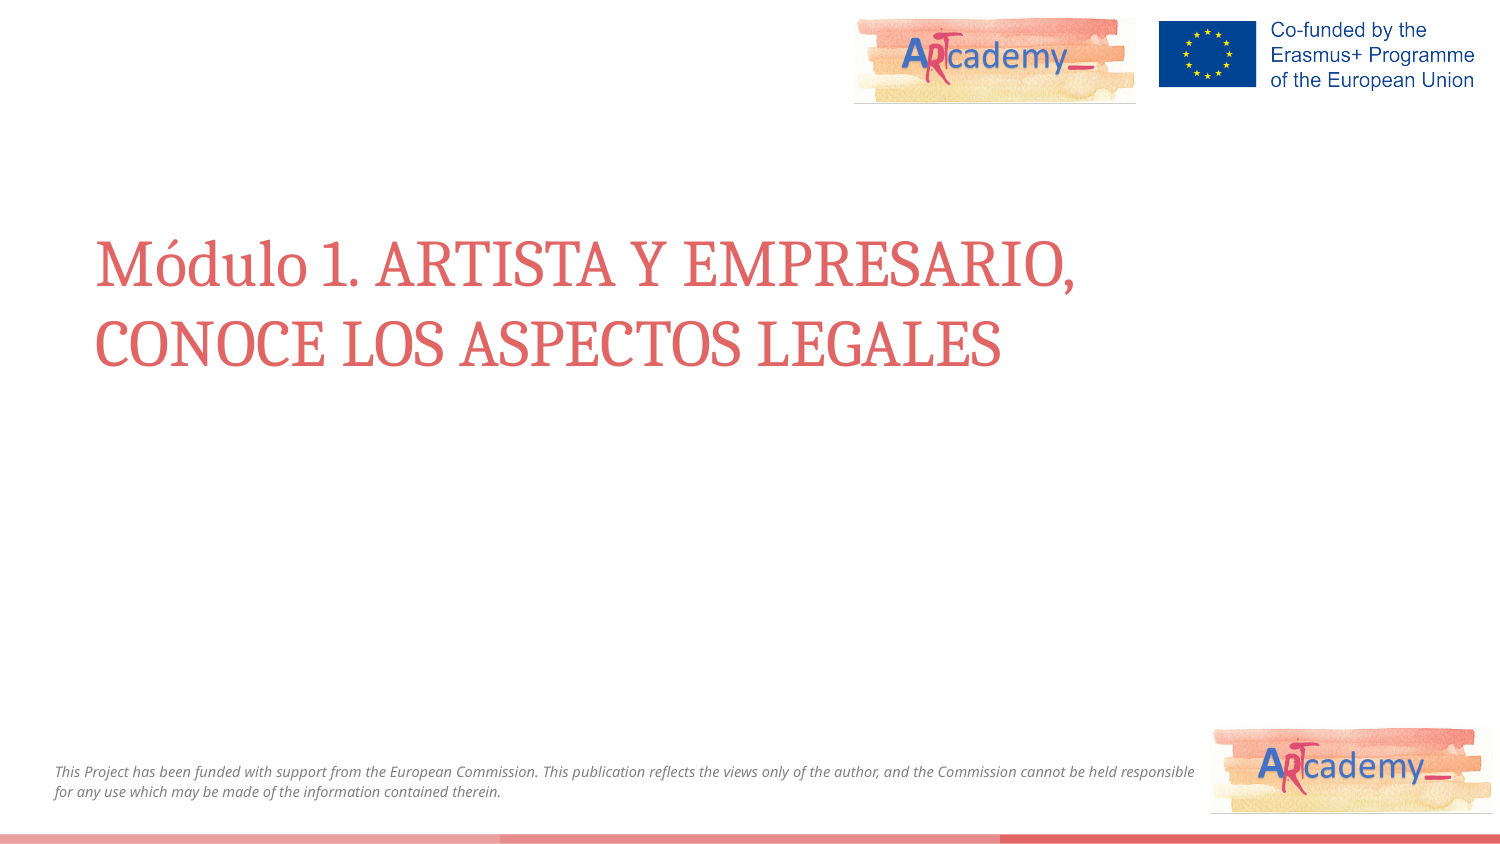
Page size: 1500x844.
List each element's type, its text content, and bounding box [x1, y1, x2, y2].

title Módulo 1. ARTISTA Y EMPRESARIO, CONOCE LOS ASPECTOS LEGALES [80, 204, 1269, 465]
picture [854, 0, 1137, 134]
picture [1210, 709, 1493, 844]
picture [1158, 21, 1474, 91]
text_box This Project has been funded with support from the European Commission. This publication reflects the views only of the author, and the Commission cannot be held responsible for any use which may be made of the information contained therein. [39, 754, 1205, 799]
